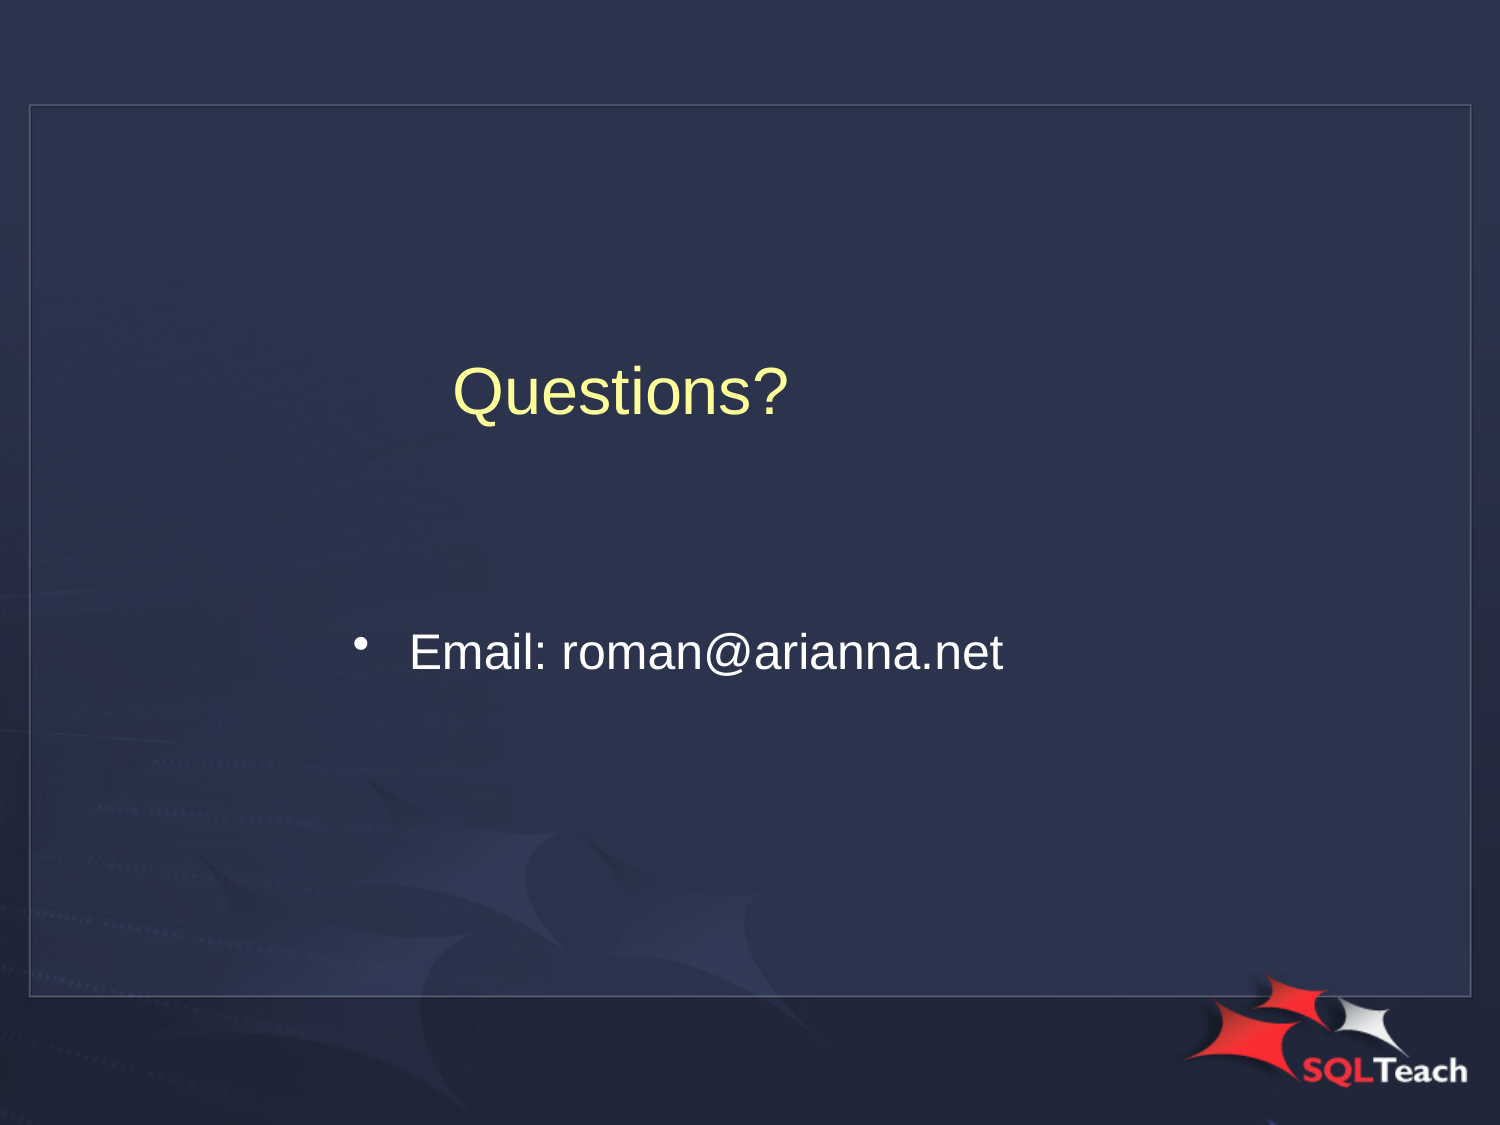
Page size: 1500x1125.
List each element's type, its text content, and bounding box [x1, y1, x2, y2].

title Questions? [437, 312, 1113, 544]
picture [0, 0, 1500, 1125]
list Email: roman@arianna.net [337, 612, 1276, 700]
